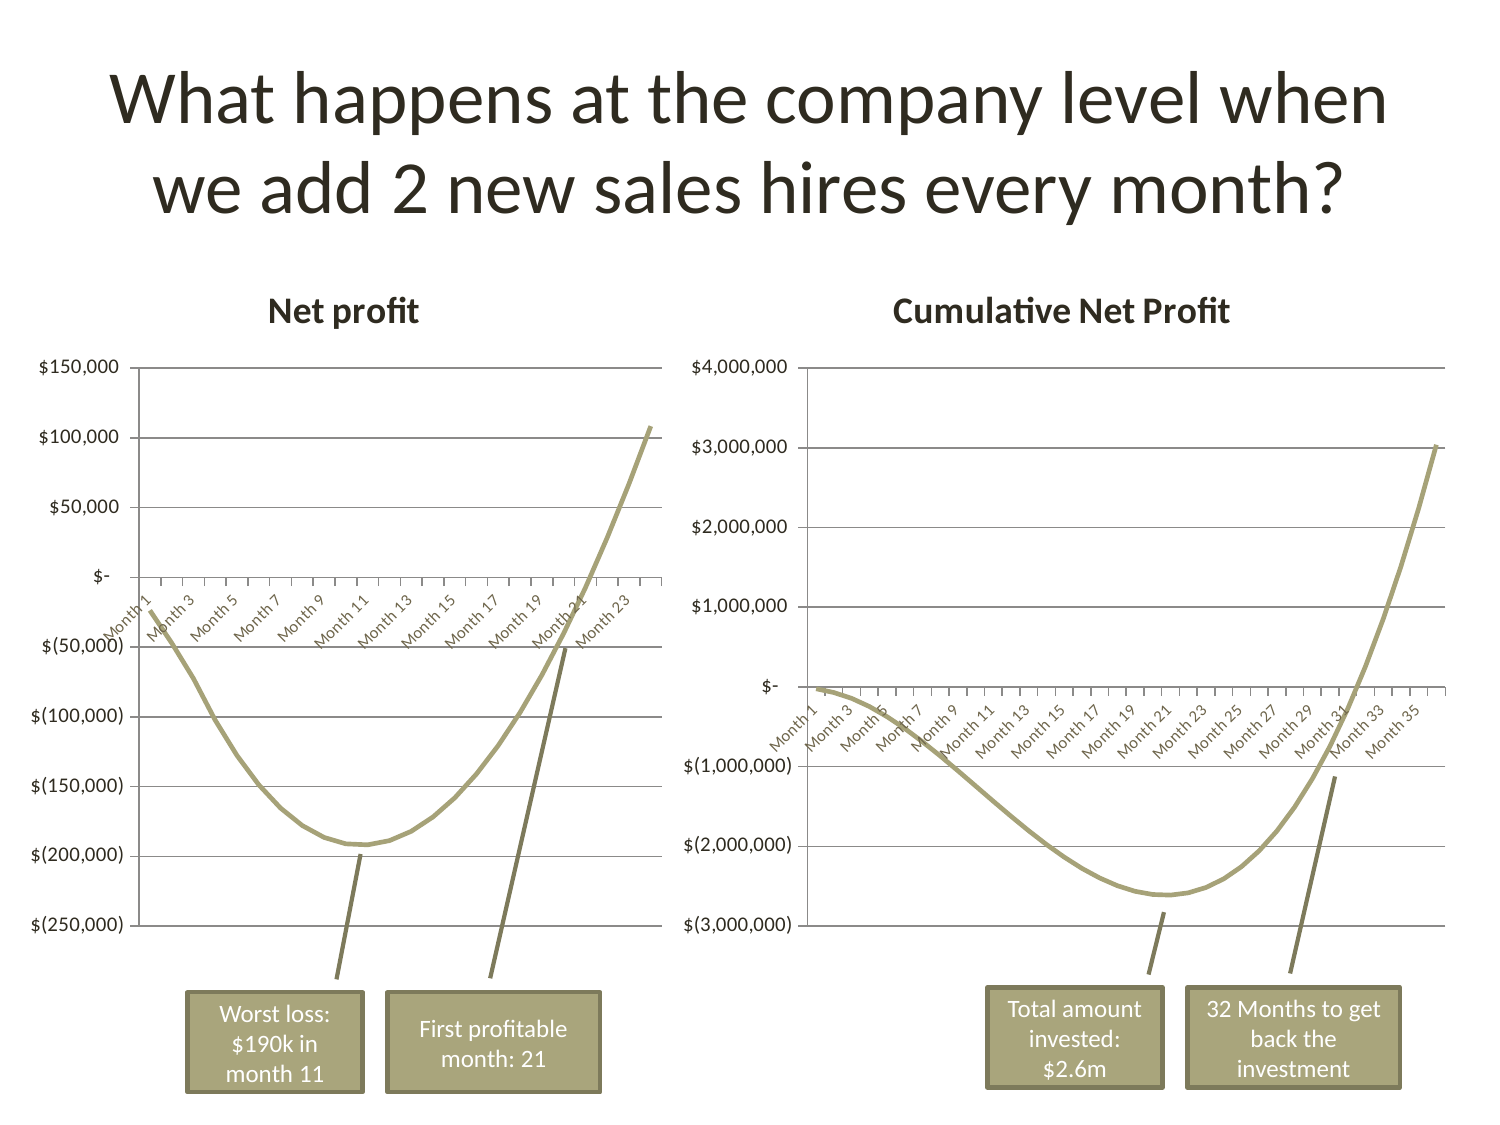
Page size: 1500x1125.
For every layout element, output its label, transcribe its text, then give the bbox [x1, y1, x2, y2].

text_box Worst loss: $190k in month 11 [185, 990, 365, 1094]
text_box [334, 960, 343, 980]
chart [12, 262, 1462, 951]
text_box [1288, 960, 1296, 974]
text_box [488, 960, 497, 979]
text_box First profitable month: 21 [385, 990, 602, 1094]
title What happens at the company level when we add 2 new sales hires every month? [75, 45, 1425, 233]
text_box 32 Months to get back the investment [1185, 985, 1402, 1090]
text_box Total amount invested: $2.6m [985, 985, 1165, 1090]
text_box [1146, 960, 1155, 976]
